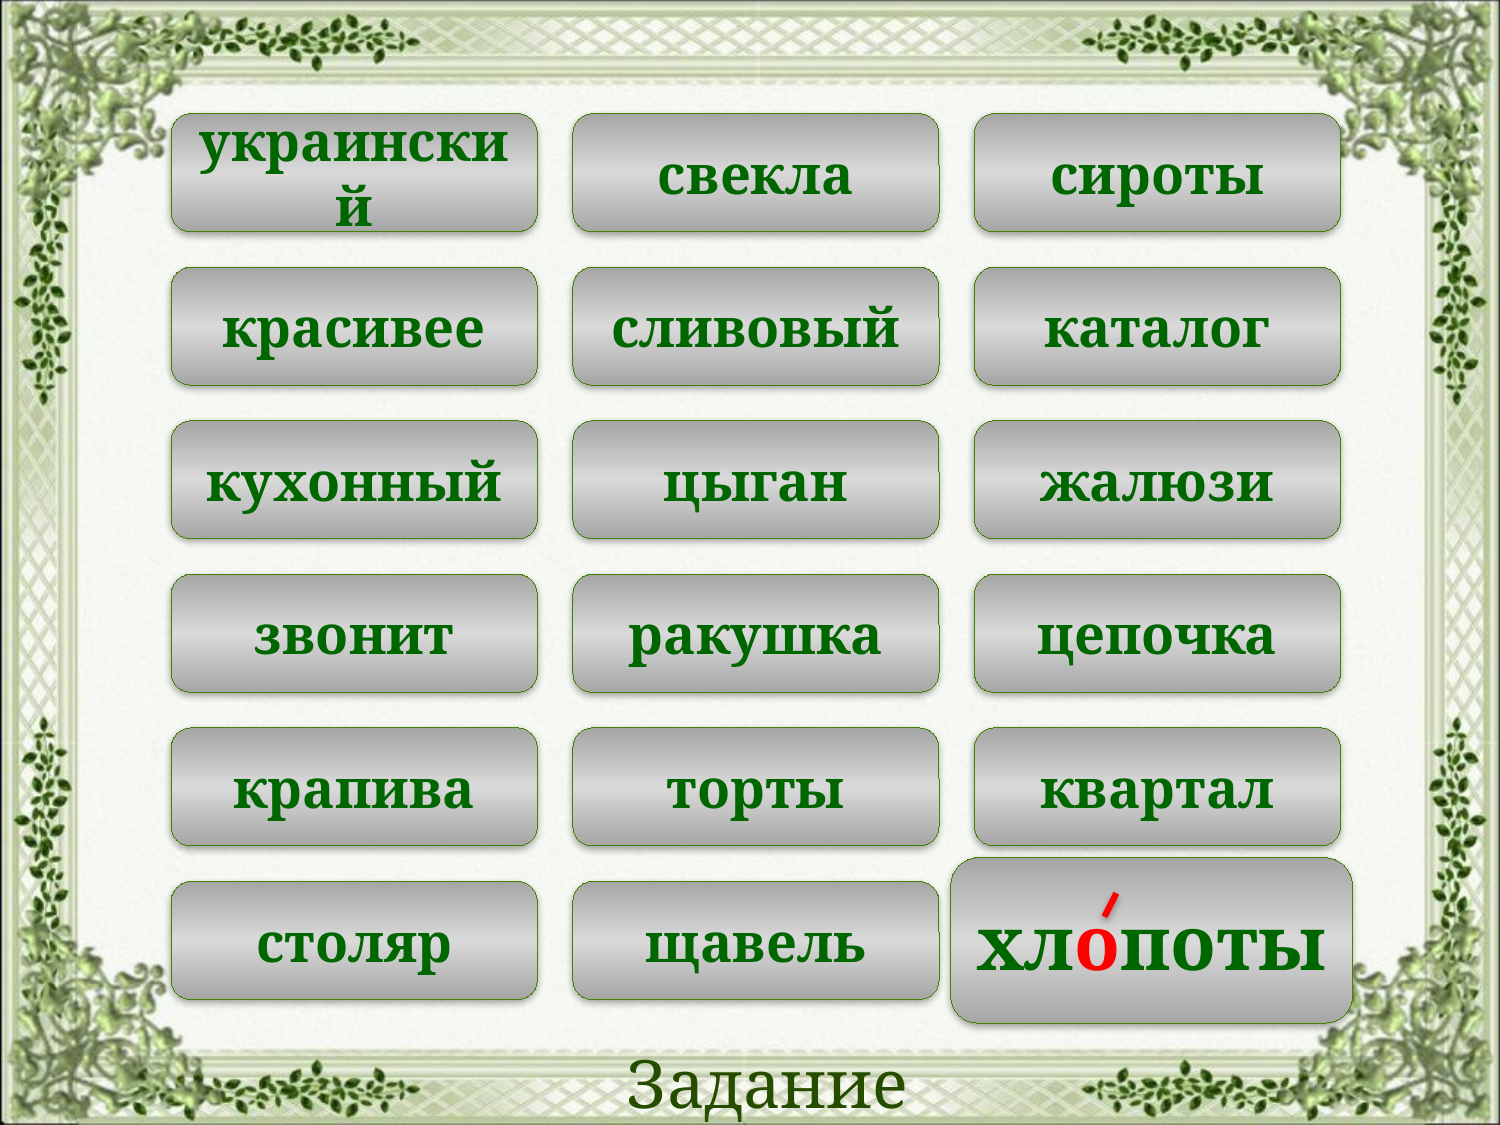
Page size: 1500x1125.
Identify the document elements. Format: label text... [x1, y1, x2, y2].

text_box сироты [974, 113, 1341, 232]
text_box крапива [171, 727, 538, 846]
text_box ракушка [572, 574, 940, 693]
text_box кухонный [171, 420, 538, 539]
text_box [1104, 892, 1117, 917]
text_box щавель [572, 881, 940, 1000]
text_box торты [572, 727, 940, 846]
text_box украинский [171, 113, 538, 232]
text_box свекла [572, 113, 940, 232]
text_box столяр [171, 881, 538, 1000]
text_box жалюзи [974, 420, 1341, 539]
text_box звонит [171, 574, 538, 693]
text_box хлопоты [950, 857, 1353, 1024]
picture [0, 0, 1500, 1125]
text_box квартал [974, 727, 1341, 846]
text_box красивее [171, 267, 538, 386]
text_box каталог [974, 267, 1341, 386]
text_box цыган [572, 420, 940, 539]
text_box Задание [584, 1034, 951, 1125]
text_box сливовый [572, 267, 940, 386]
text_box цепочка [974, 574, 1341, 693]
